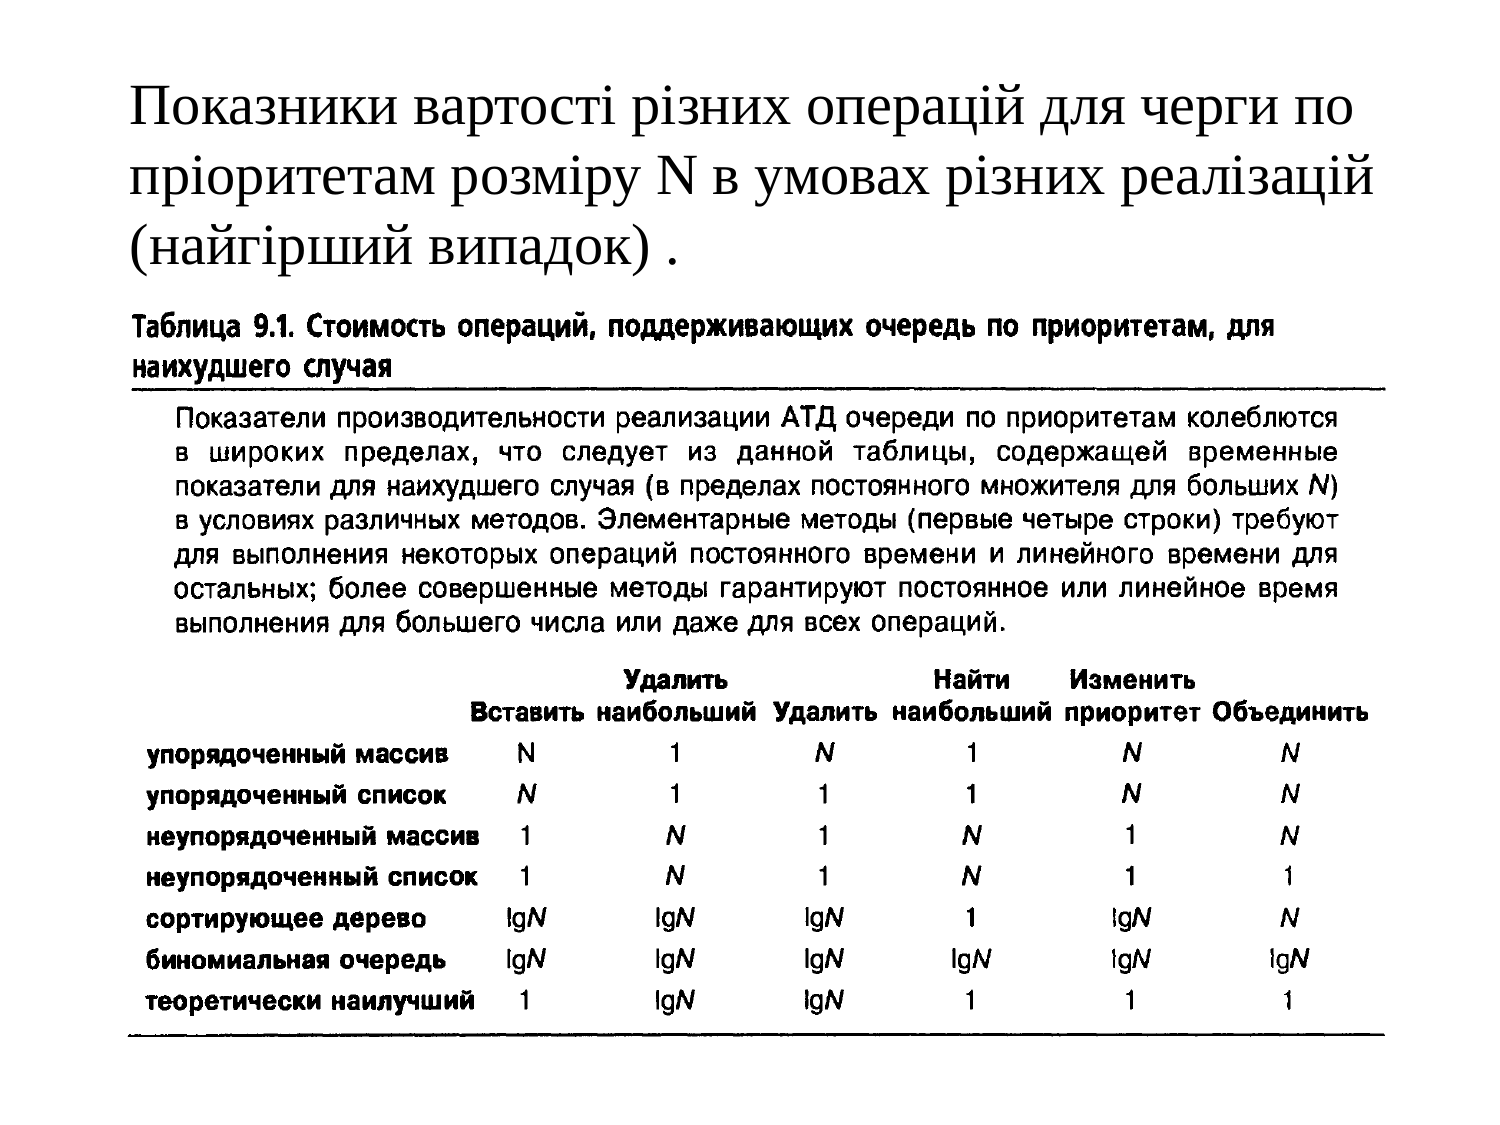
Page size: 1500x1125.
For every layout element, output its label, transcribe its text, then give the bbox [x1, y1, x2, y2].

picture [93, 304, 1407, 1051]
list Показники вартості різних операцій для черги по пріоритетам розміру N в умовах різних реалізацій (найгірший випадок) . [0, 58, 1500, 294]
